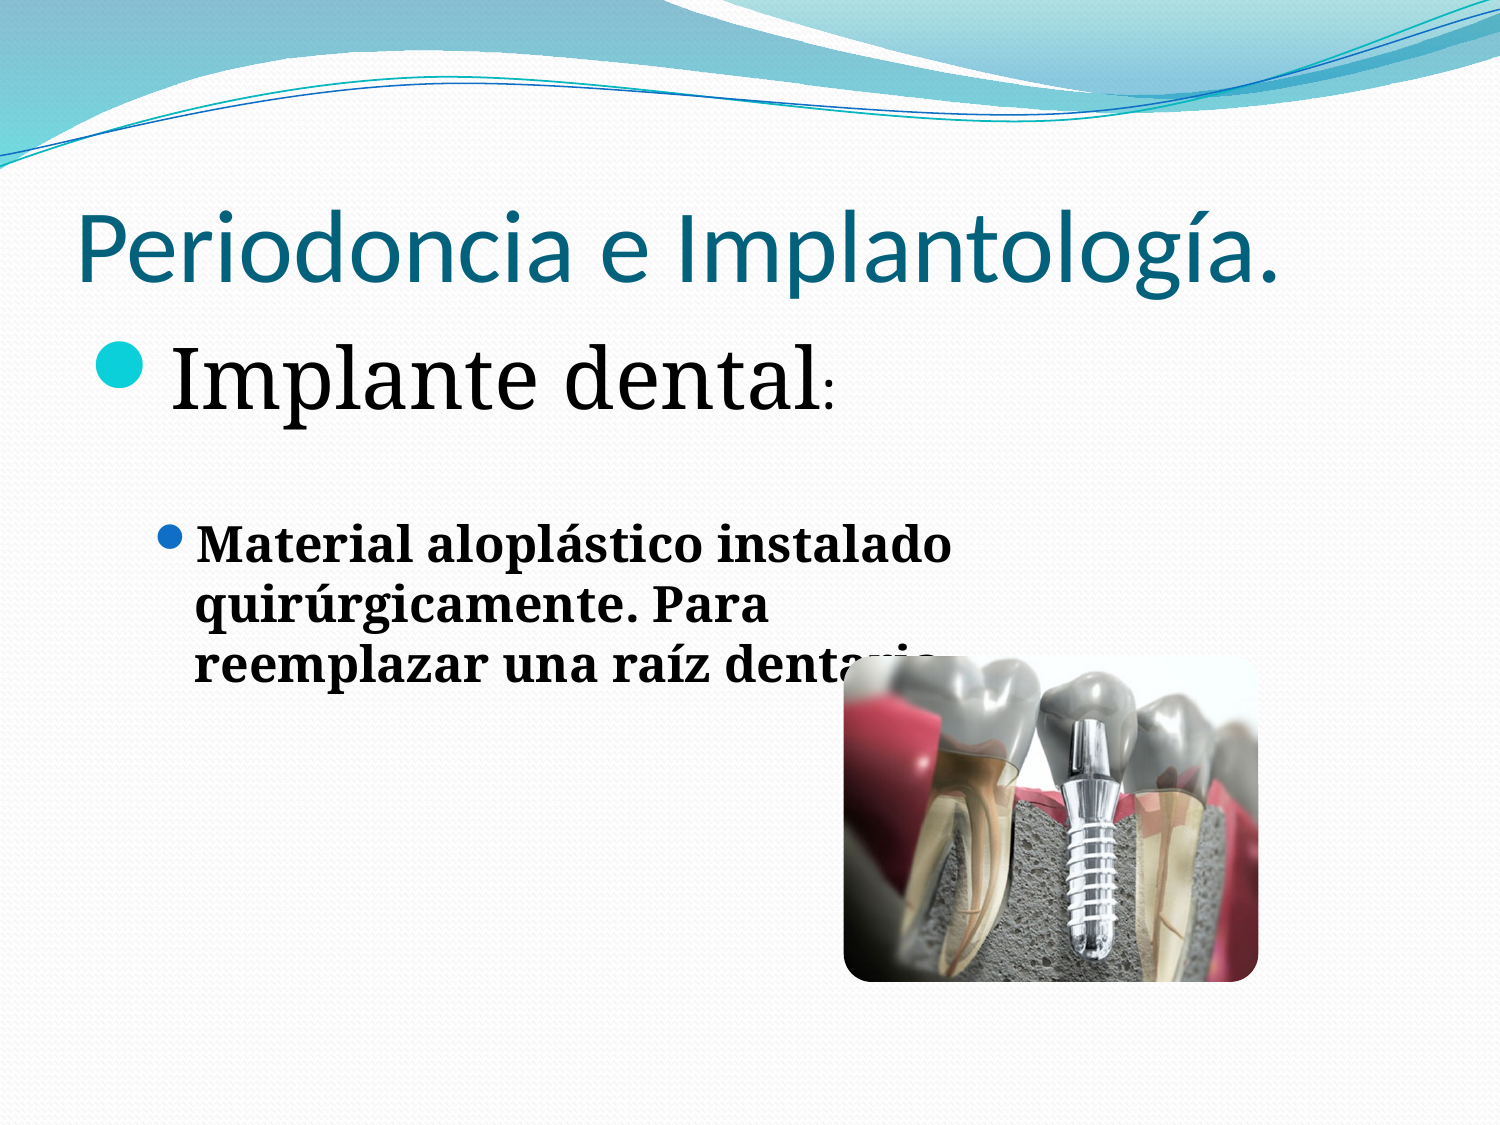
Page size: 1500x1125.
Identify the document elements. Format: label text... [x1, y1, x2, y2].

title Cirugía de activación (Conexión) [836, 657, 1090, 994]
title Periodoncia e Implantología. [75, 115, 1425, 303]
list Implante dental: Material aloplástico instalado quirúrgicamente. Para reemplazar una raíz dentaria. [75, 316, 1090, 1038]
picture [843, 655, 1259, 983]
